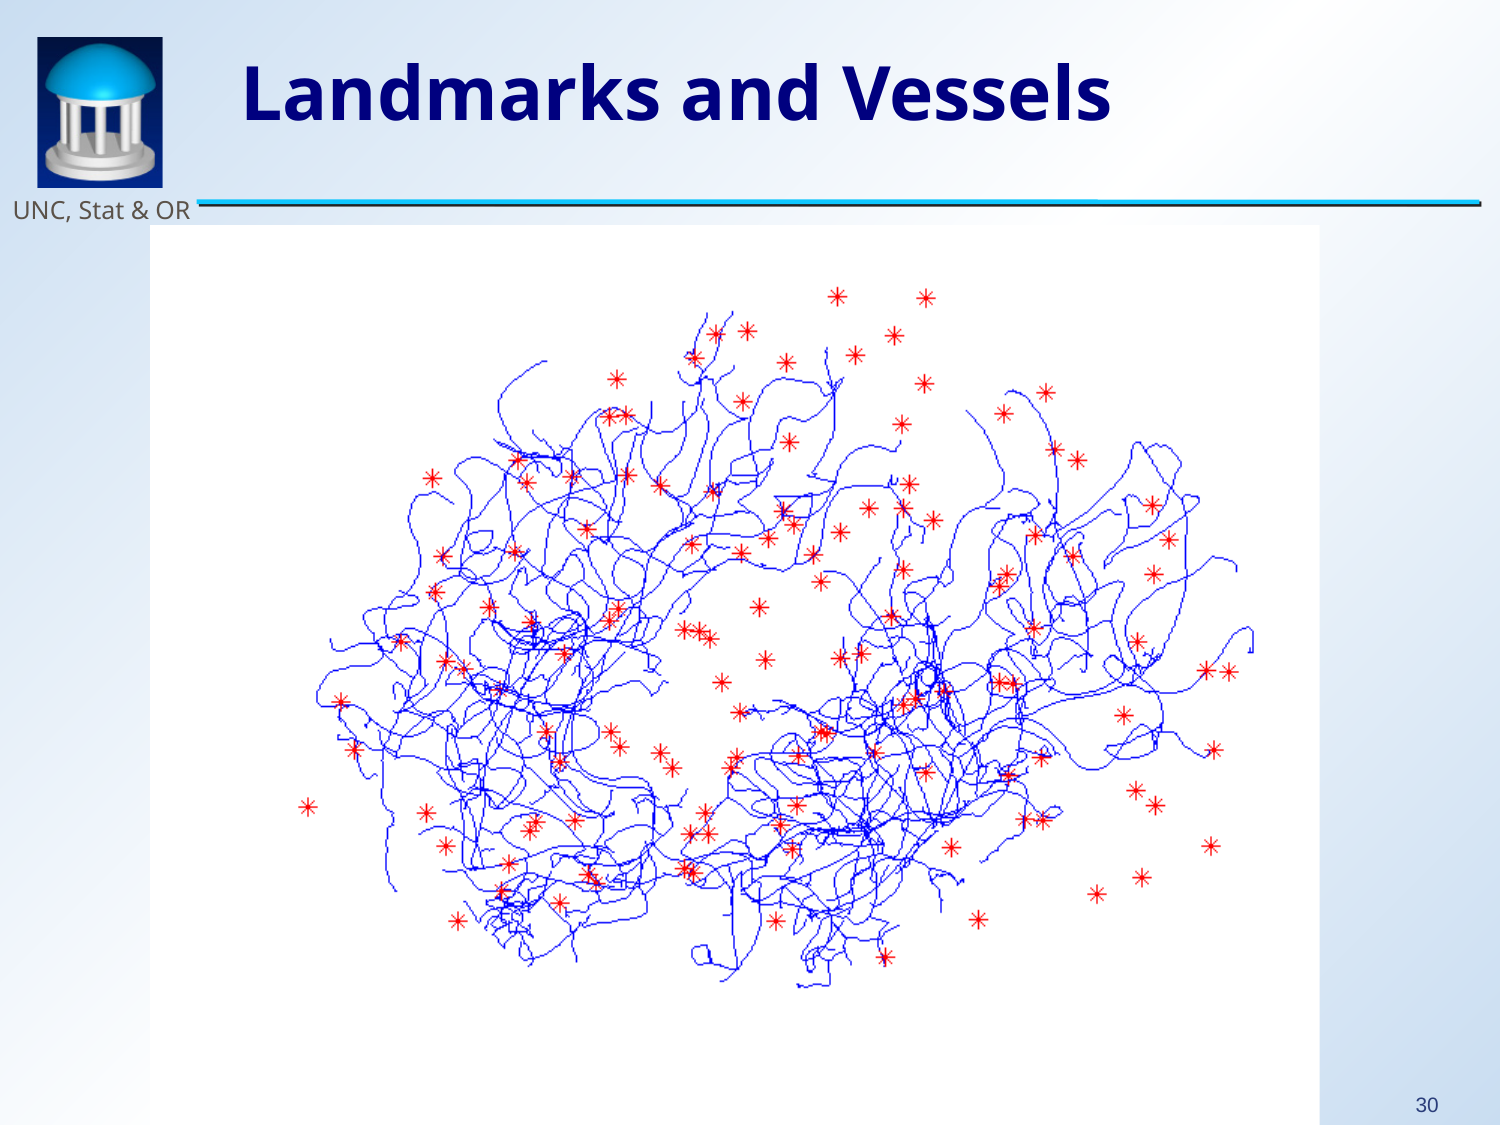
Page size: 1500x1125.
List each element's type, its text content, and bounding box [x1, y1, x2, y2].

title Landmarks and Vessels [224, 24, 1398, 156]
picture [149, 224, 1320, 1125]
